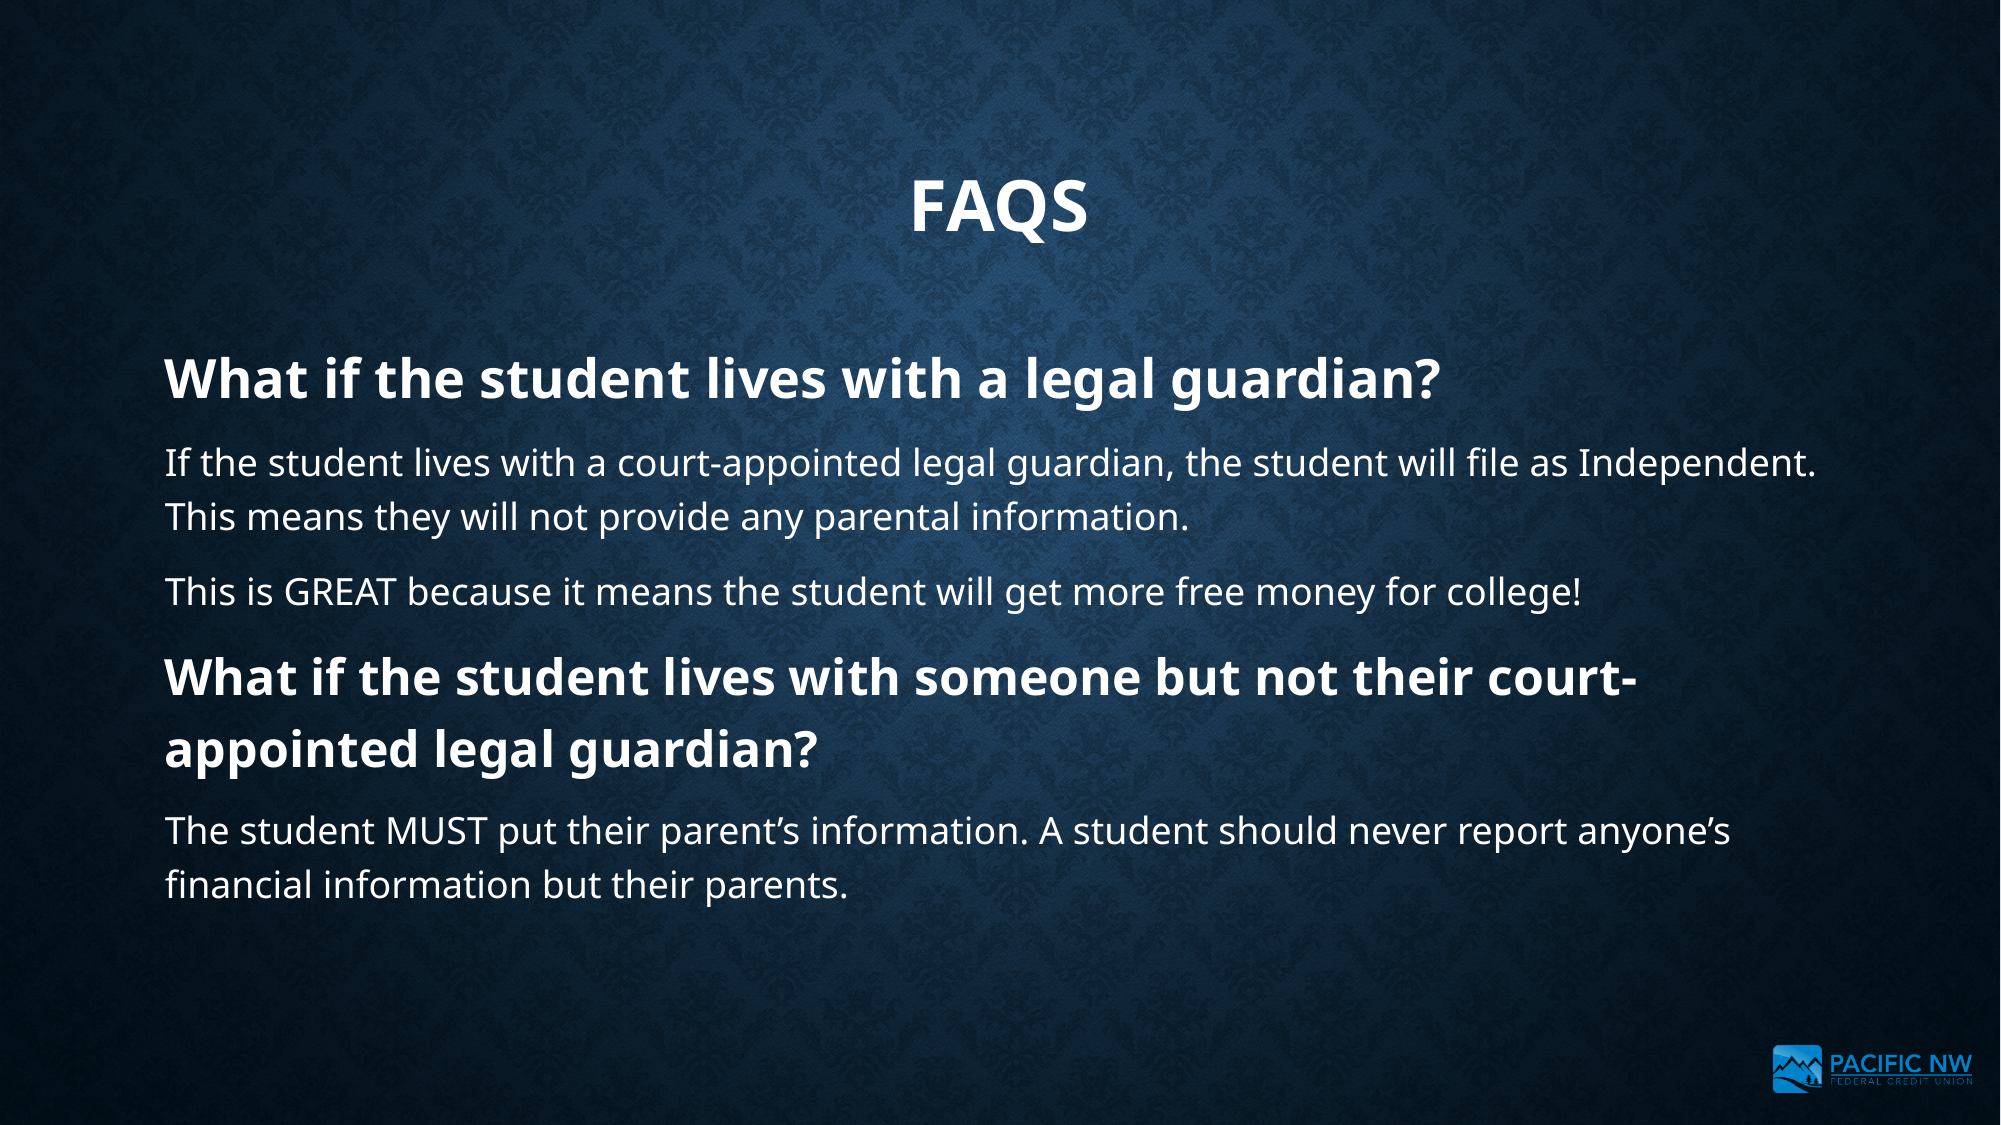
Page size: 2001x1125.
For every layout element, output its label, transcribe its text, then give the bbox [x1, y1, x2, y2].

picture [1779, 1045, 1973, 1094]
picture [1775, 1066, 1785, 1072]
list What if the student lives with a legal guardian? If the student lives with a court-appointed legal guardian, the student will file as Independent. This means they will not provide any parental information. This is GREAT because it means the student will get more free money for college! What if the student lives with someone but not their court-appointed legal guardian? The student MUST put their parent’s information. A student should never report anyone’s financial information but their parents. [149, 323, 1849, 1026]
picture [1773, 1045, 1817, 1068]
title FAQs [149, 99, 1849, 318]
